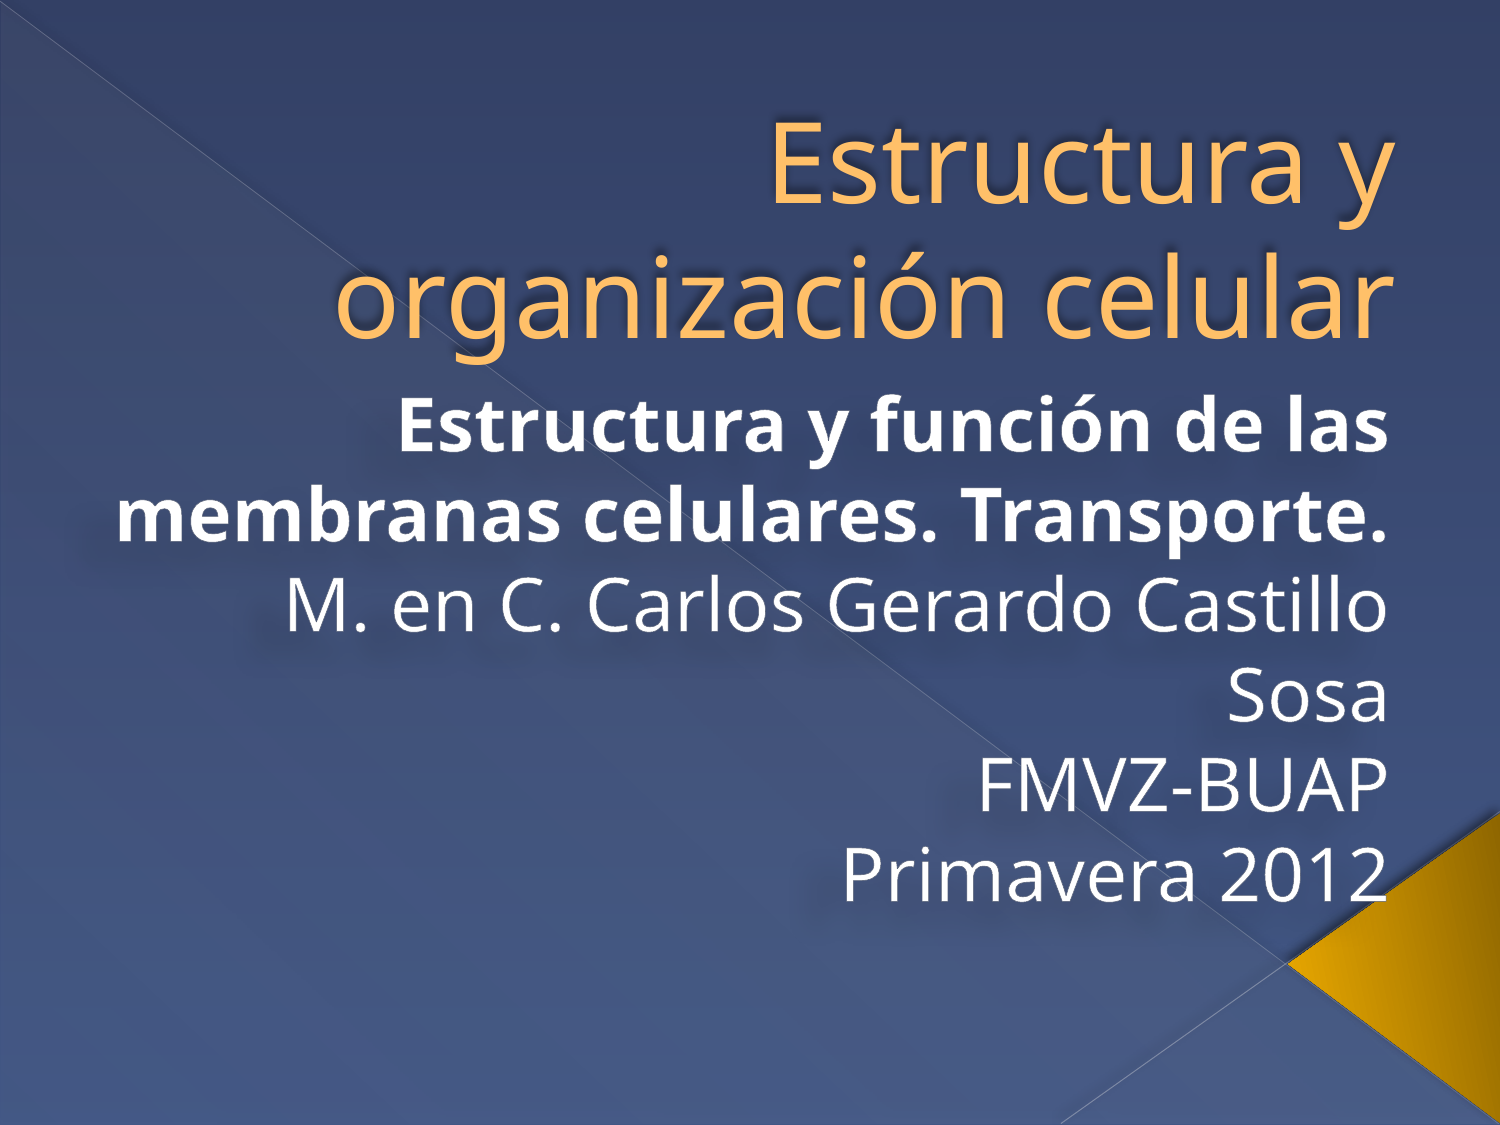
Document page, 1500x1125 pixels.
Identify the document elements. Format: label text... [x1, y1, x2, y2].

subtitle Estructura y función de las membranas celulares. Transporte. M. en C. Carlos Gerardo Castillo Sosa FMVZ-BUAP Primavera 2012 [88, 369, 1412, 657]
title Estructura y organización celular [88, 127, 1412, 369]
